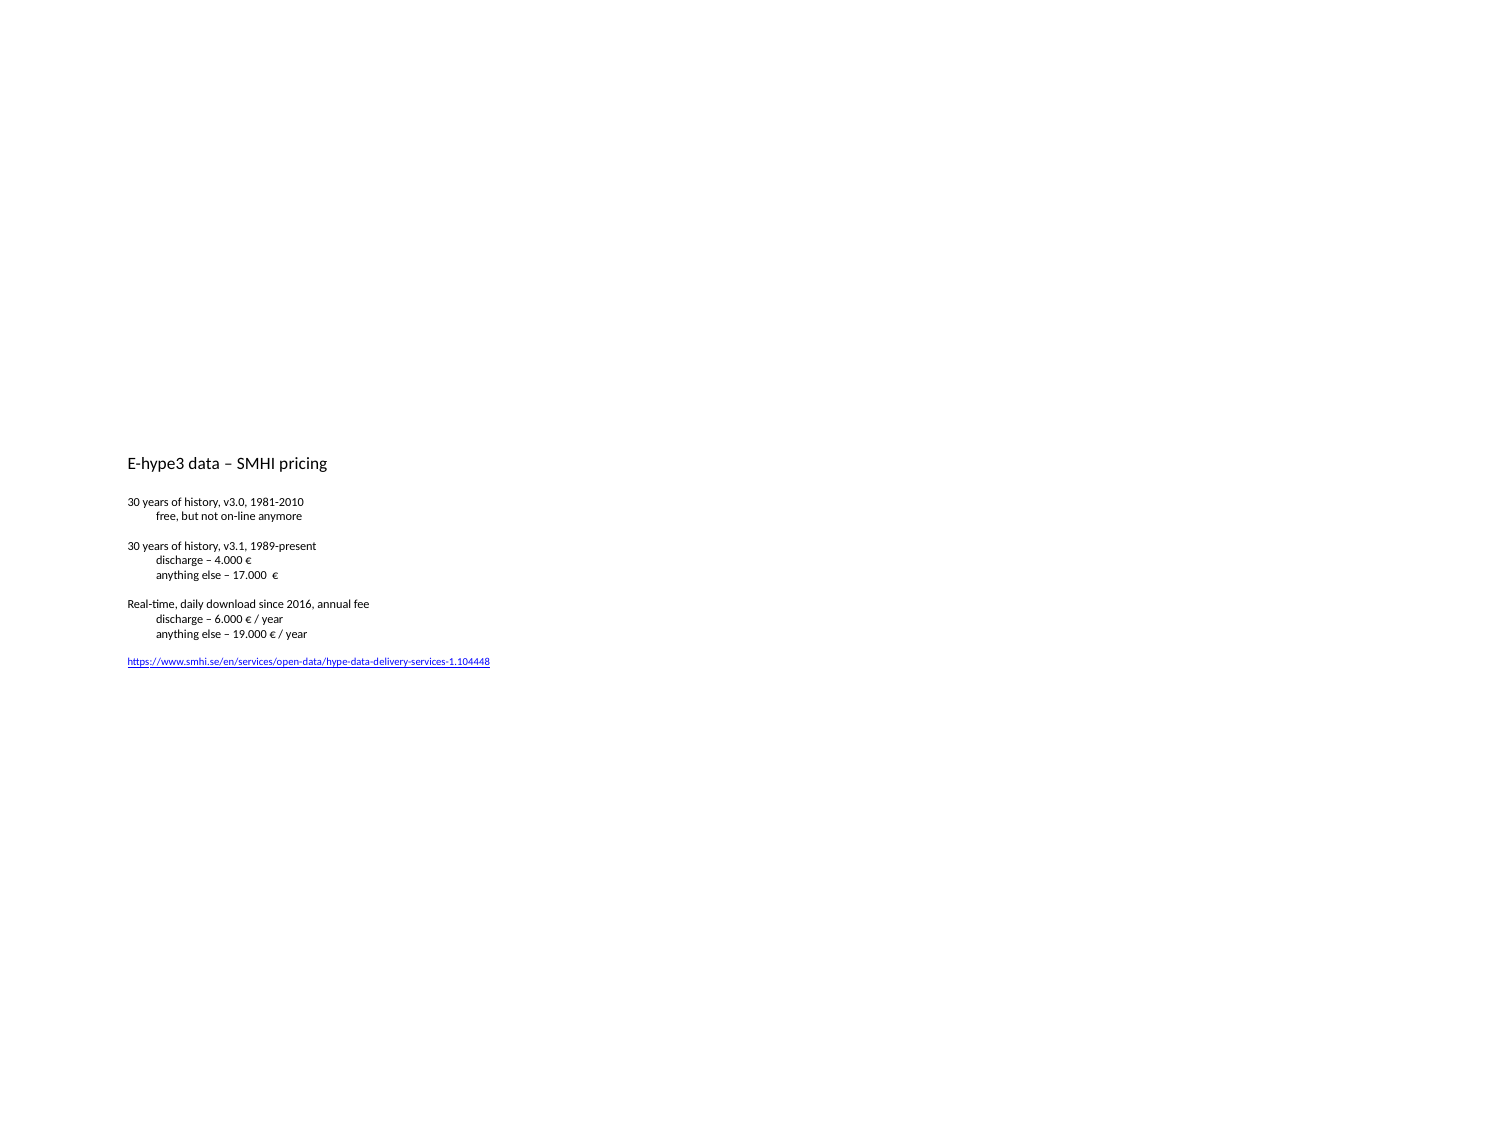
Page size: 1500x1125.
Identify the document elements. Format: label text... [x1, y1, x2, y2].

title E-hype3 data – SMHI pricing 30 years of history, v3.0, 1981-2010 free, but not on-line anymore 30 years of history, v3.1, 1989-present discharge – 4.000 € anything else – 17.000 € Real-time, daily download since 2016, annual fee discharge – 6.000 € / year anything else – 19.000 € / year https://www.smhi.se/en/services/open-data/hype-data-delivery-services-1.104448 [112, 439, 1388, 681]
